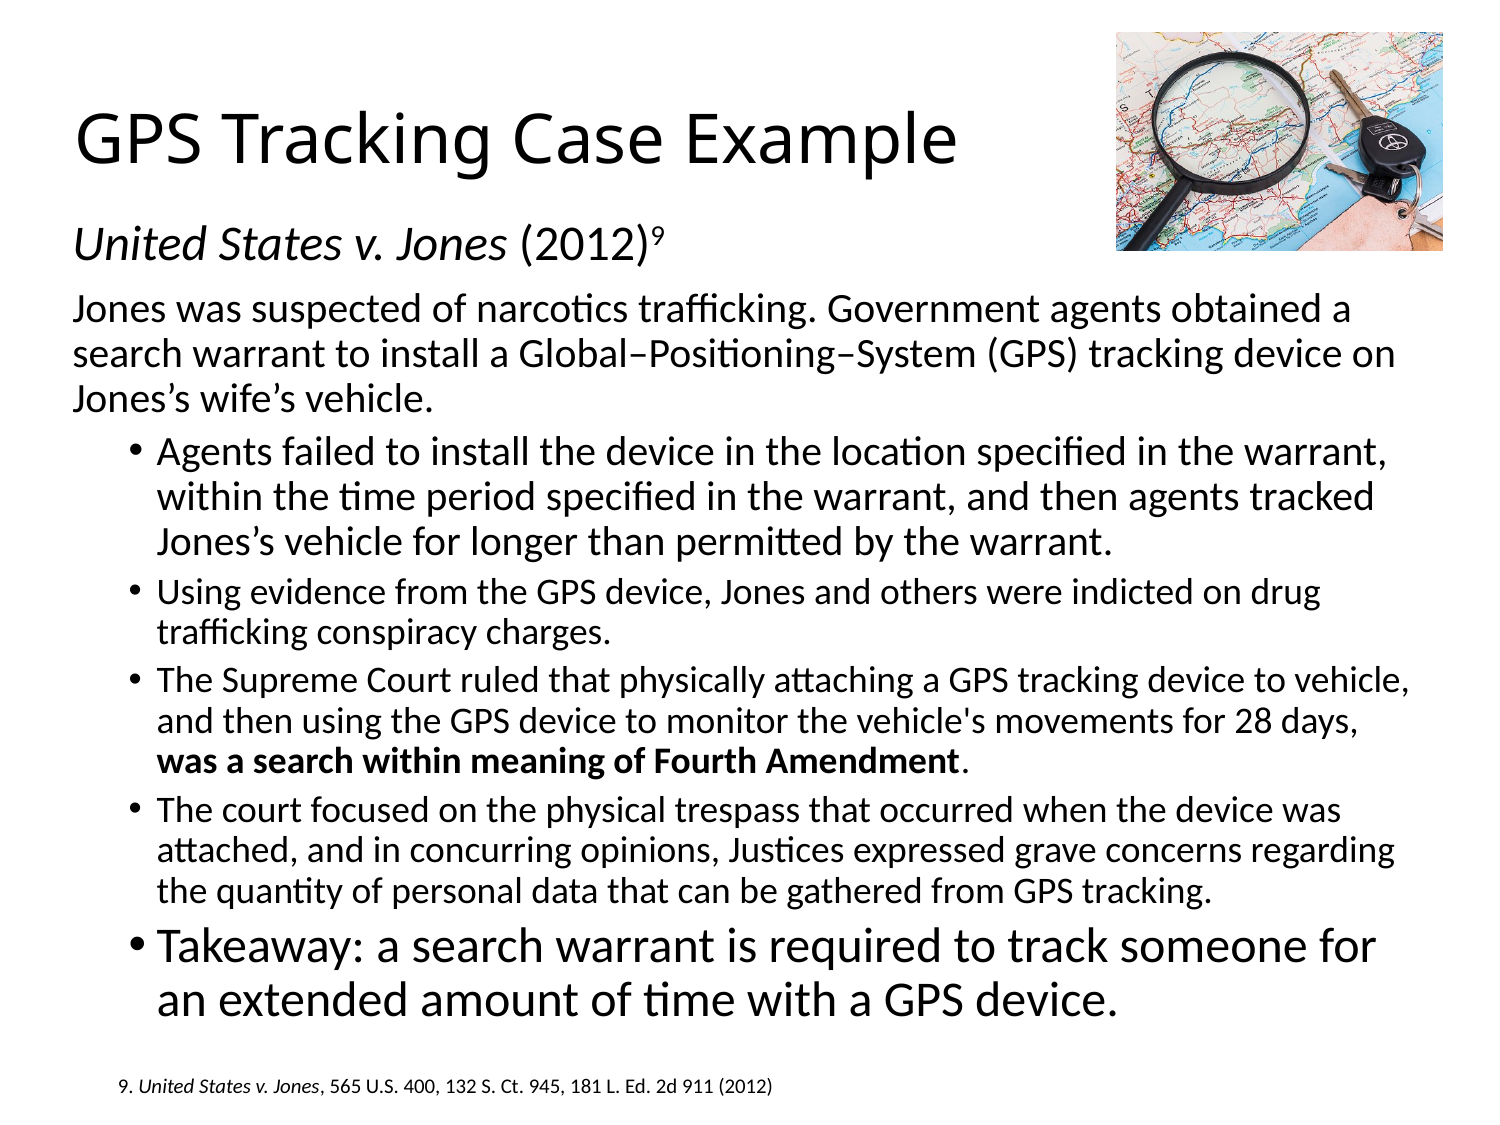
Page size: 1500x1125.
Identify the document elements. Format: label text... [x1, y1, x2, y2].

picture [1116, 32, 1443, 251]
text_box 9. United States v. Jones, 565 U.S. 400, 132 S. Ct. 945, 181 L. Ed. 2d 911 (2012) [103, 1065, 1334, 1105]
list United States v. Jones (2012)9 Jones was suspected of narcotics trafficking. Government agents obtained a search warrant to install a Global–Positioning–System (GPS) tracking device on Jones’s wife’s vehicle. Agents failed to install the device in the location specified in the warrant, within the time period specified in the warrant, and then agents tracked Jones’s vehicle for longer than permitted by the warrant. Using evidence from the GPS device, Jones and others were indicted on drug trafficking conspiracy charges. The Supreme Court ruled that physically attaching a GPS tracking device to vehicle, and then using the GPS device to monitor the vehicle's movements for 28 days, was a search within meaning of Fourth Amendment. The court focused on the physical trespass that occurred when the device was attached, and in concurring opinions, Justices expressed grave concerns regarding the quantity of personal data that can be gathered from GPS tracking. Takeaway: a search warrant is required to track someone for an extended amount of time with a GPS device. [56, 208, 1444, 995]
title GPS Tracking Case Example [59, 32, 1116, 208]
